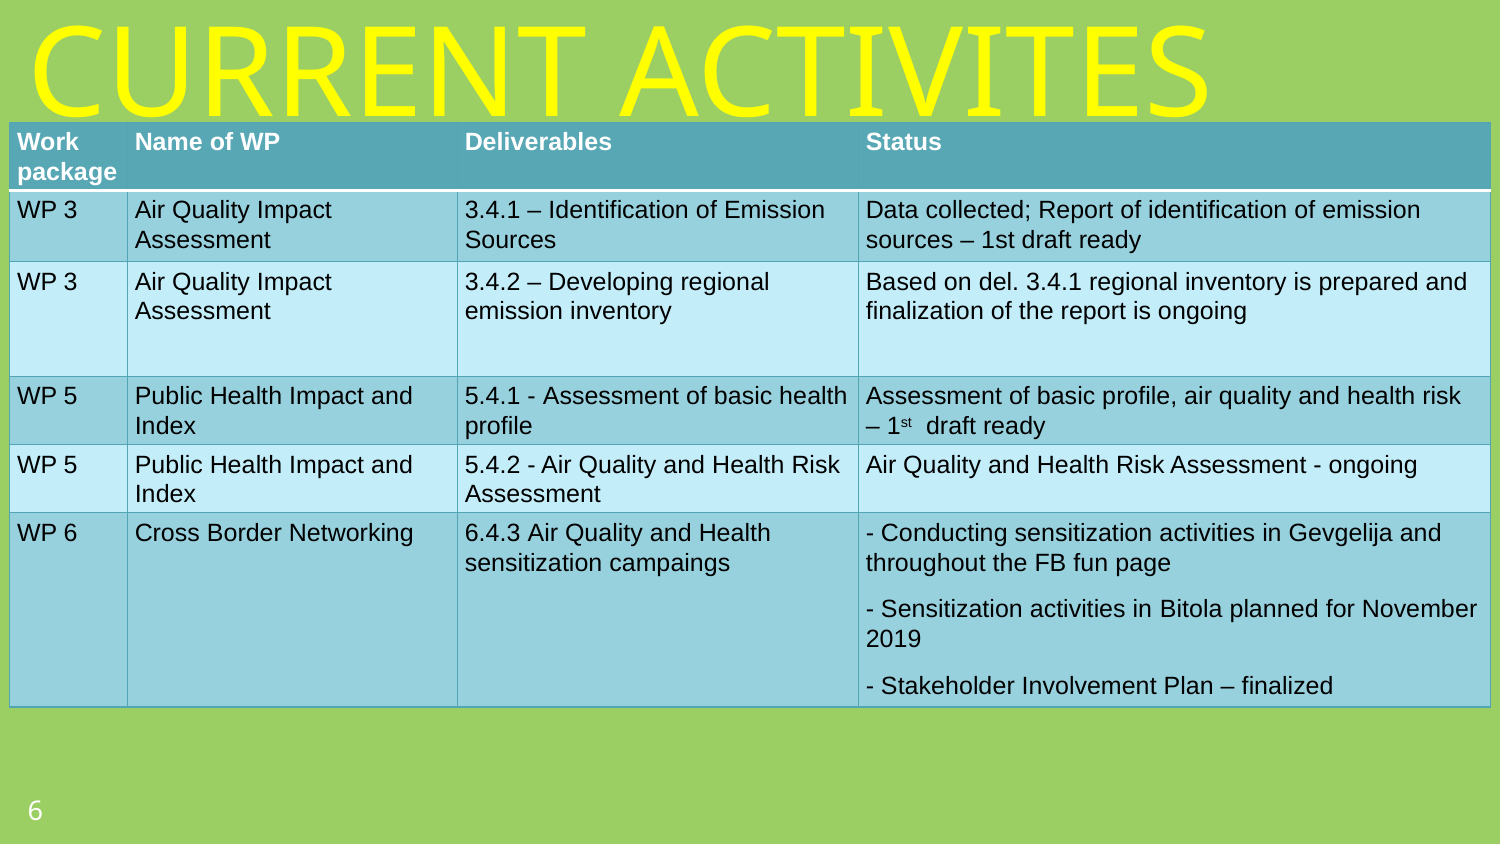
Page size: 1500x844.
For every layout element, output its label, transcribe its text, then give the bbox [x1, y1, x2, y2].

table_cell - Conducting sensitization activities in Gevgelija and throughout the FB fun page - Sensitization activities in Bitola planned for November 2019 - Stakeholder Involvement Plan – finalized [859, 513, 1490, 706]
table_header Deliverables [458, 123, 858, 189]
table_cell Data collected; Report of identification of emission sources – 1st draft ready [859, 192, 1490, 261]
table_cell Cross Border Networking [128, 513, 457, 706]
table_cell 3.4.2 – Developing regional emission inventory [458, 262, 858, 376]
table_cell Public Health Impact and Index [128, 377, 457, 444]
table_cell Public Health Impact and Index [128, 445, 457, 512]
table_cell 3.4.1 – Identification of Emission Sources [458, 192, 858, 261]
table_header Status [859, 123, 1490, 189]
table_cell 5.4.1 - Assessment of basic health profile [458, 377, 858, 444]
table_cell 5.4.2 - Air Quality and Health Risk Assessment [458, 445, 858, 512]
table_cell WP 3 [10, 192, 127, 261]
table_cell Air Quality Impact Assessment [128, 192, 457, 261]
table_cell Air Quality and Health Risk Assessment - ongoing [859, 445, 1490, 512]
table_cell Air Quality Impact Assessment [128, 262, 457, 376]
title CURRENT ACTIVITES [12, 14, 1500, 157]
table_cell WP 3 [10, 262, 127, 376]
table_cell WP 5 [10, 445, 127, 512]
slide_number 6 [12, 779, 103, 844]
table_cell Based on del. 3.4.1 regional inventory is prepared and finalization of the report is ongoing [859, 262, 1490, 376]
table_cell Assessment of basic profile, air quality and health risk – 1st draft ready [859, 377, 1490, 444]
table_cell WP 6 [10, 513, 127, 706]
table_cell 6.4.3 Air Quality and Health sensitization campaings [458, 513, 858, 706]
table_cell WP 5 [10, 377, 127, 444]
table_header Work package [10, 123, 127, 189]
table_header Name of WP [128, 123, 457, 189]
